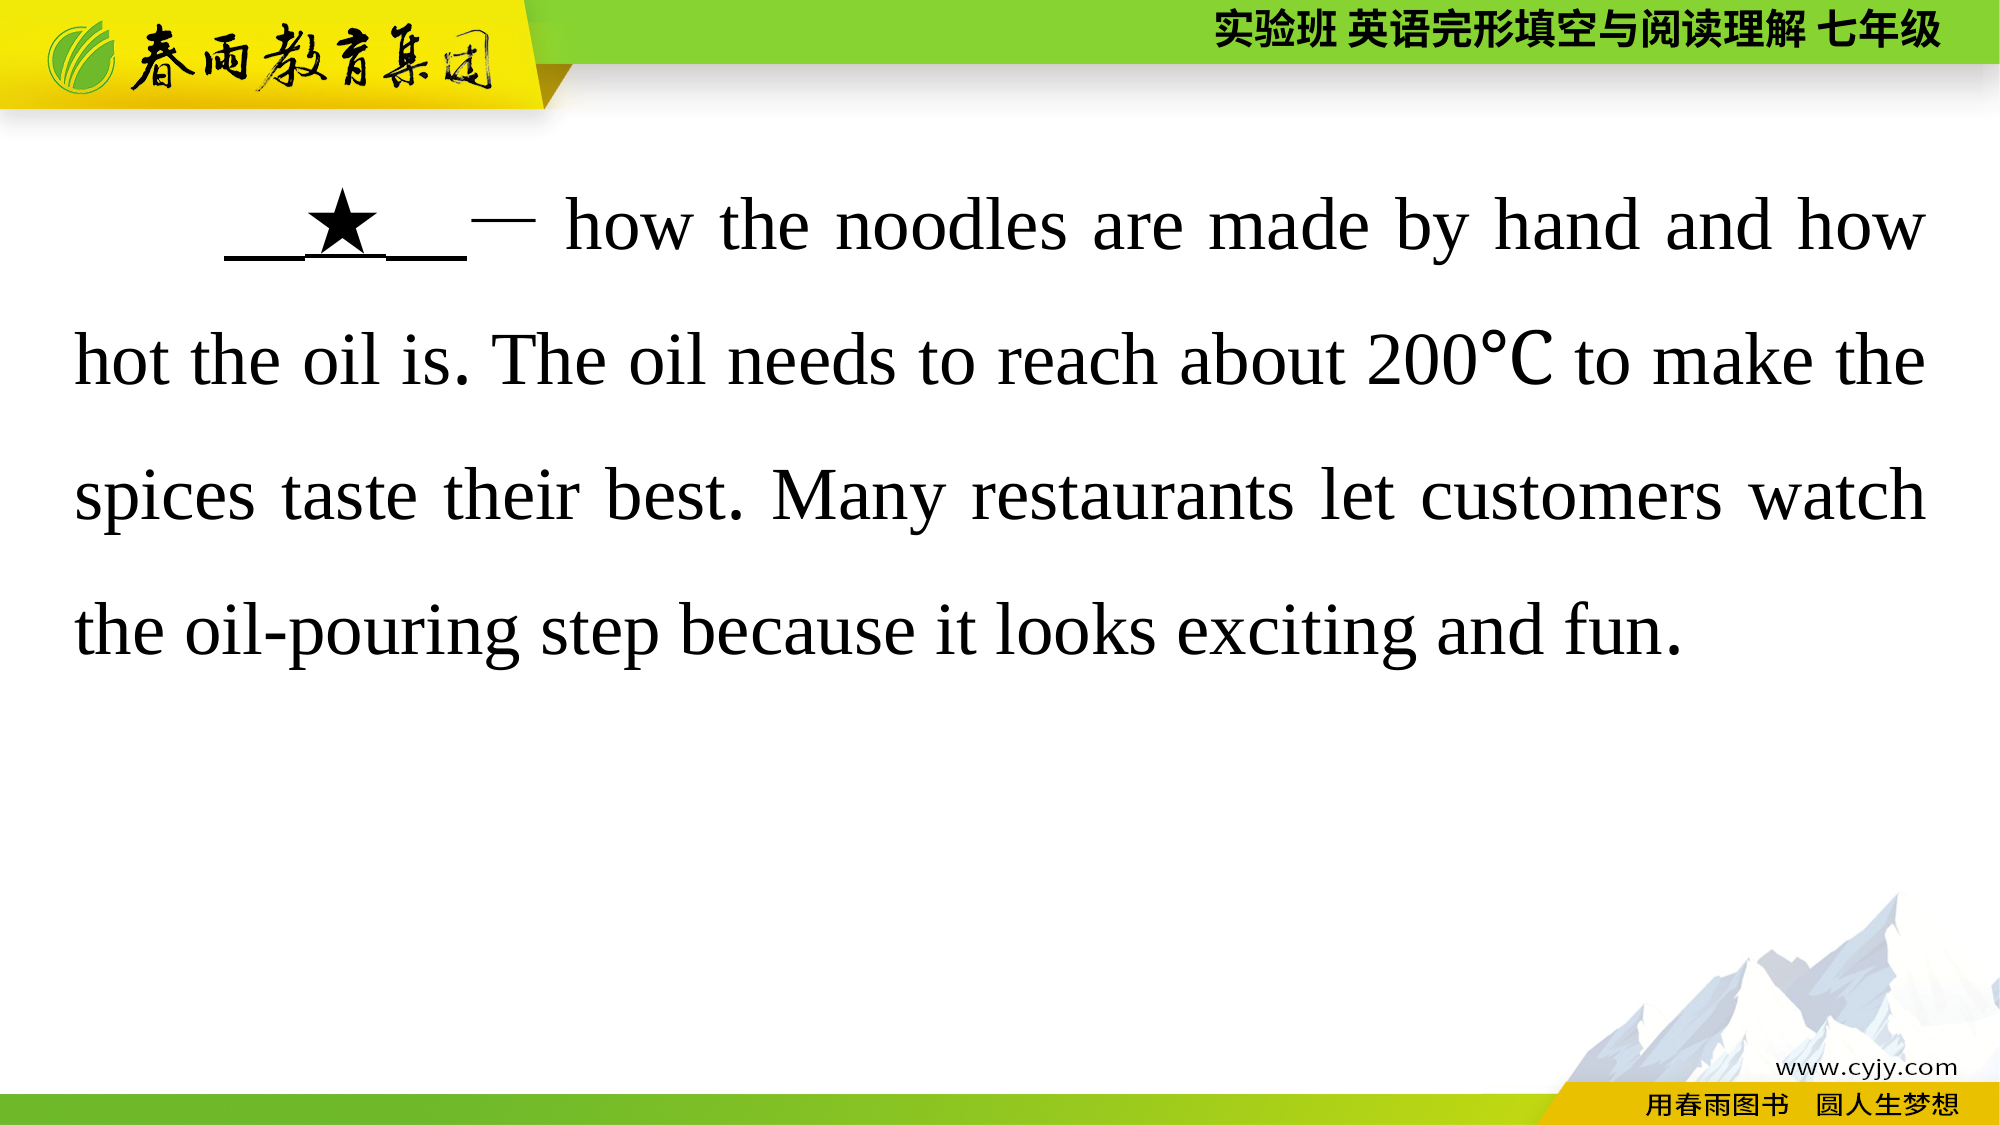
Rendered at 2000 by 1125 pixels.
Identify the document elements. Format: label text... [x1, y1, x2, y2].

picture [0, 0, 2000, 1125]
list ★ —how the noodles are made by hand and how hot the oil is. The oil needs to reach about 200℃ to make the spices taste their best. Many restaurants let customers watch the oil-pouring step because it looks exciting and fun. [59, 122, 1944, 666]
